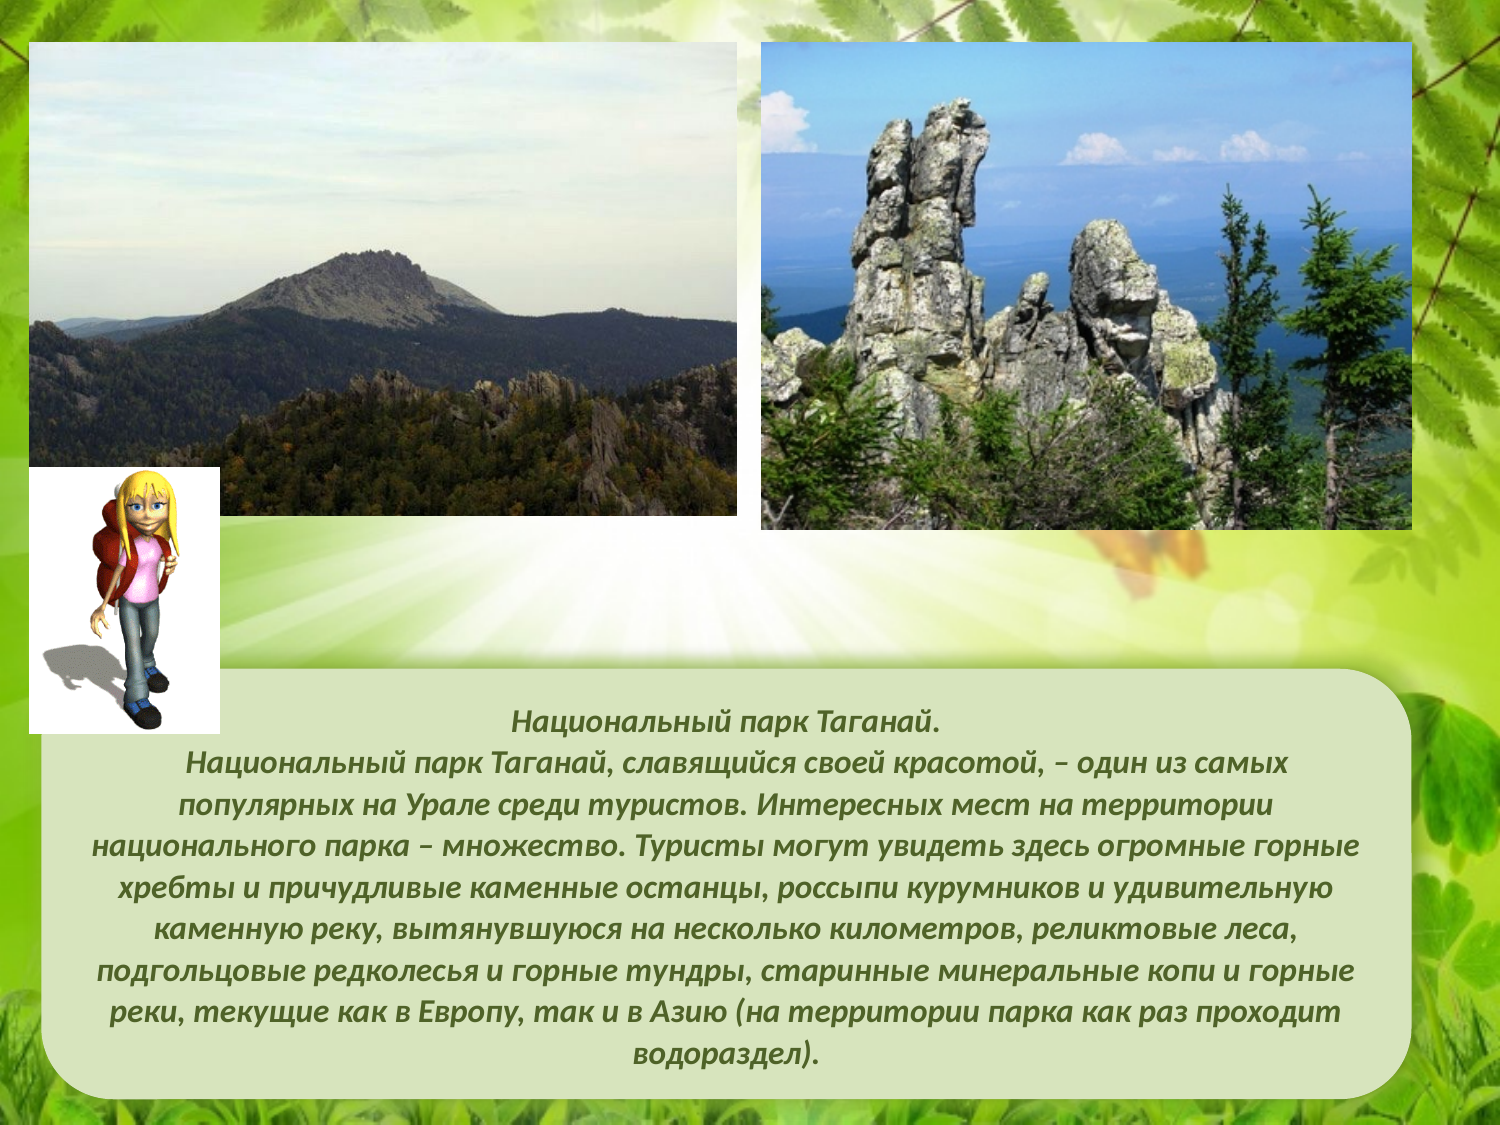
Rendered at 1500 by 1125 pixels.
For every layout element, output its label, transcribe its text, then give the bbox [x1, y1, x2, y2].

picture [0, 0, 1500, 1125]
text_box Национальный парк Таганай. Национальный парк Таганай, славящийся своей красотой, – один из самых популярных на Урале среди туристов. Интересных мест на территории национального парка – множество. Туристы могут увидеть здесь огромные горные хребты и причудливые каменные останцы, россыпи курумников и удивительную каменную реку, вытянувшуюся на несколько километров, реликтовые леса, подгольцовые редколесья и горные тундры, старинные минеральные копи и горные реки, текущие как в Европу, так и в Азию (на территории парка как раз проходит водораздел). [41, 668, 1412, 1100]
